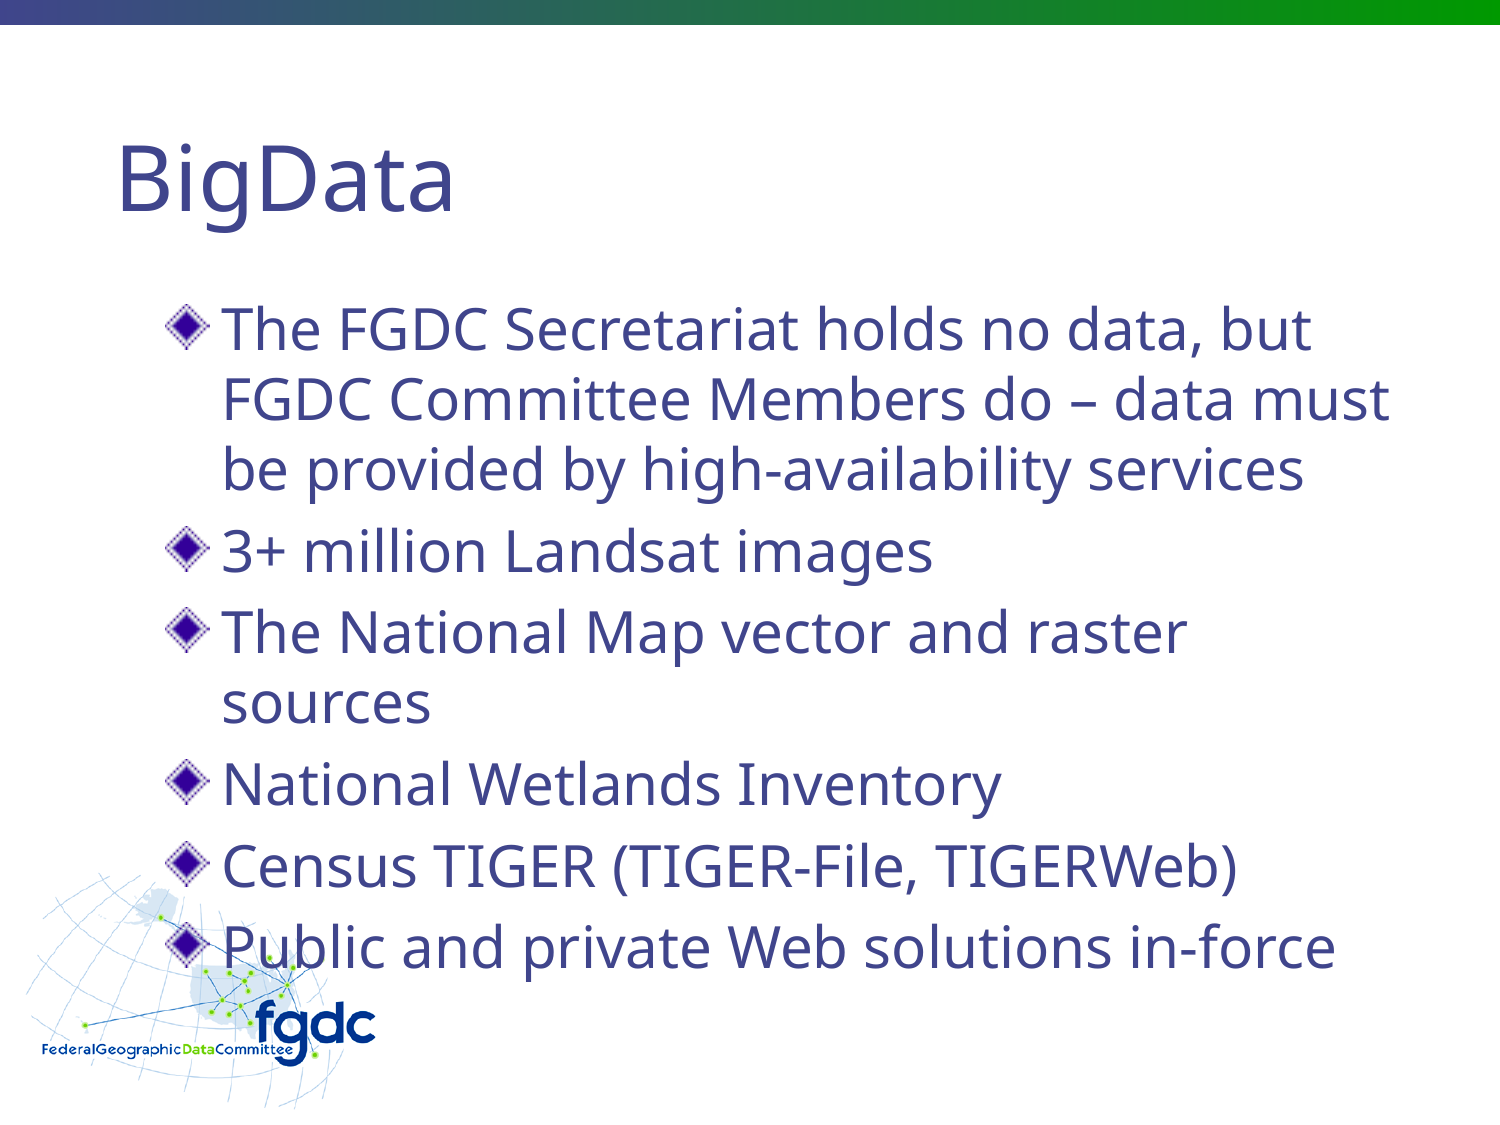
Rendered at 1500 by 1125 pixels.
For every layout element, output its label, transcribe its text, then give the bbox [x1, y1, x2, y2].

picture [165, 304, 210, 350]
title BigData [99, 49, 1376, 238]
picture [165, 841, 210, 887]
picture [165, 526, 210, 572]
picture [165, 759, 210, 805]
picture [165, 607, 210, 653]
picture [165, 922, 210, 968]
list The FGDC Secretariat holds no data, but FGDC Committee Members do – data must be provided by high-availability services 3+ million Landsat images The National Map vector and raster sources National Wetlands Inventory Census TIGER (TIGER-File, TIGERWeb) Public and private Web solutions in-force [149, 284, 1426, 985]
